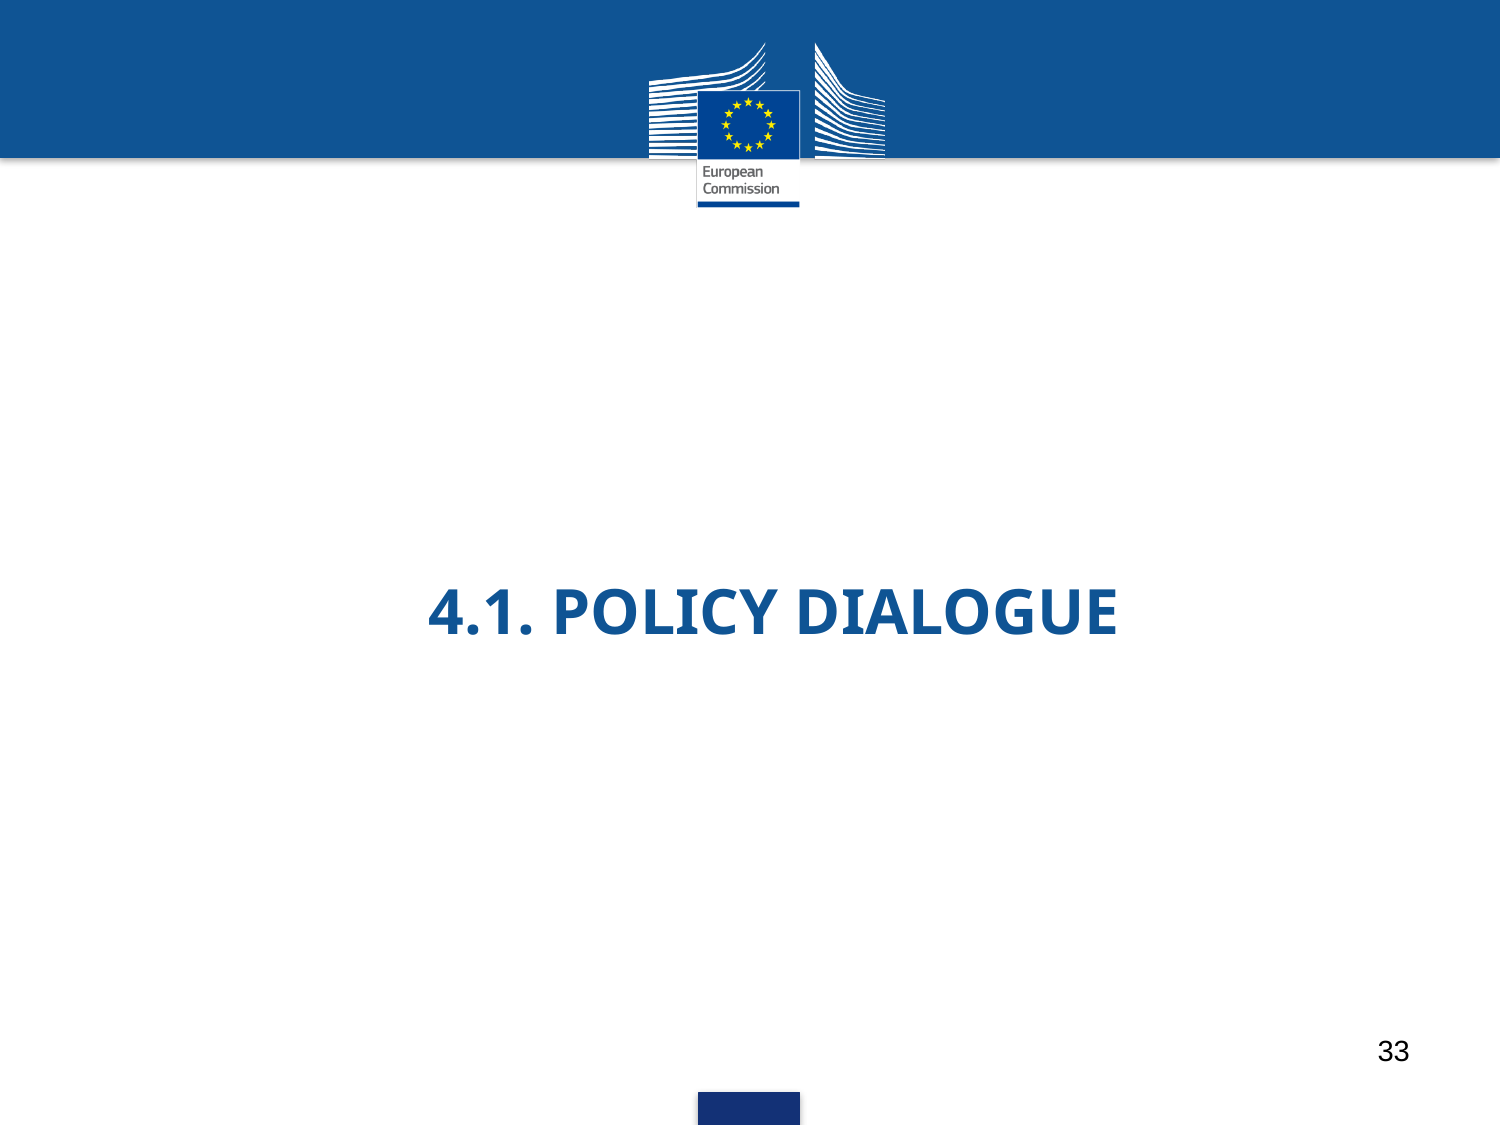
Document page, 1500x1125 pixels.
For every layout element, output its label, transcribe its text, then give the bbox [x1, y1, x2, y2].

picture [649, 42, 885, 208]
slide_number 33 [1074, 1024, 1426, 1103]
title 4.1. POLICY DIALOGUE [74, 219, 1416, 1000]
